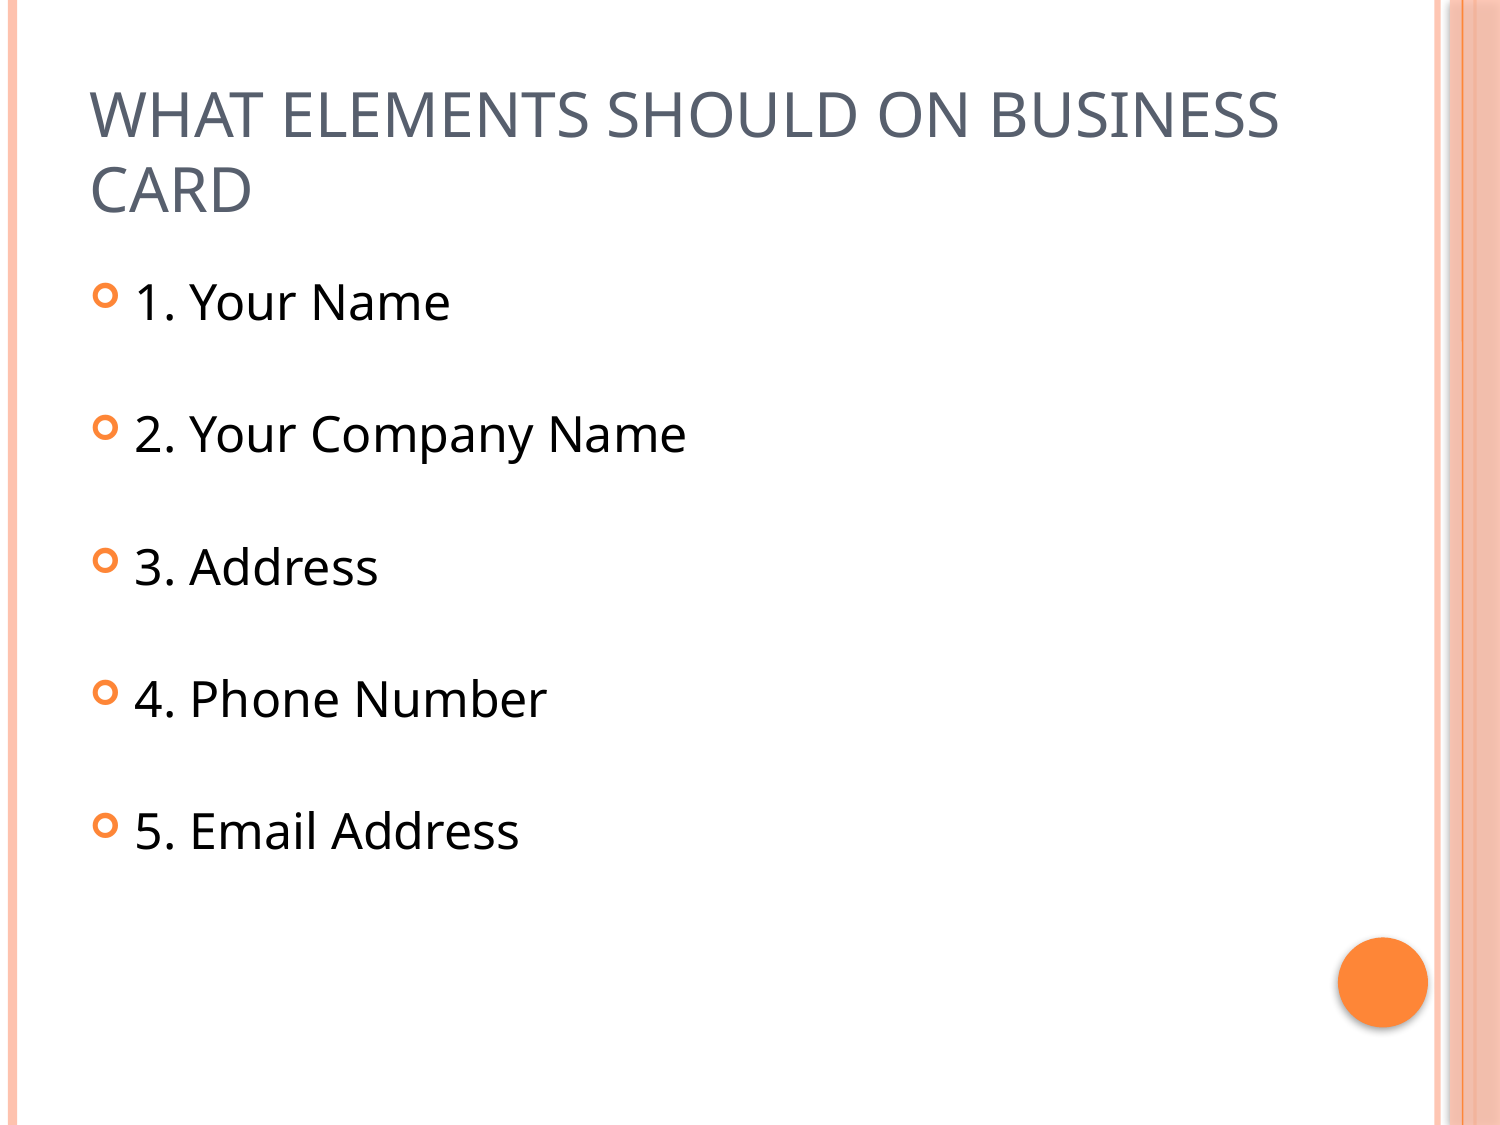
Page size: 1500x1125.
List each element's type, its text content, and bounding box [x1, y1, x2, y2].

list 1. Your Name 2. Your Company Name 3. Address 4. Phone Number 5. Email Address [75, 262, 1300, 1062]
title What elements should on business card [75, 45, 1300, 233]
